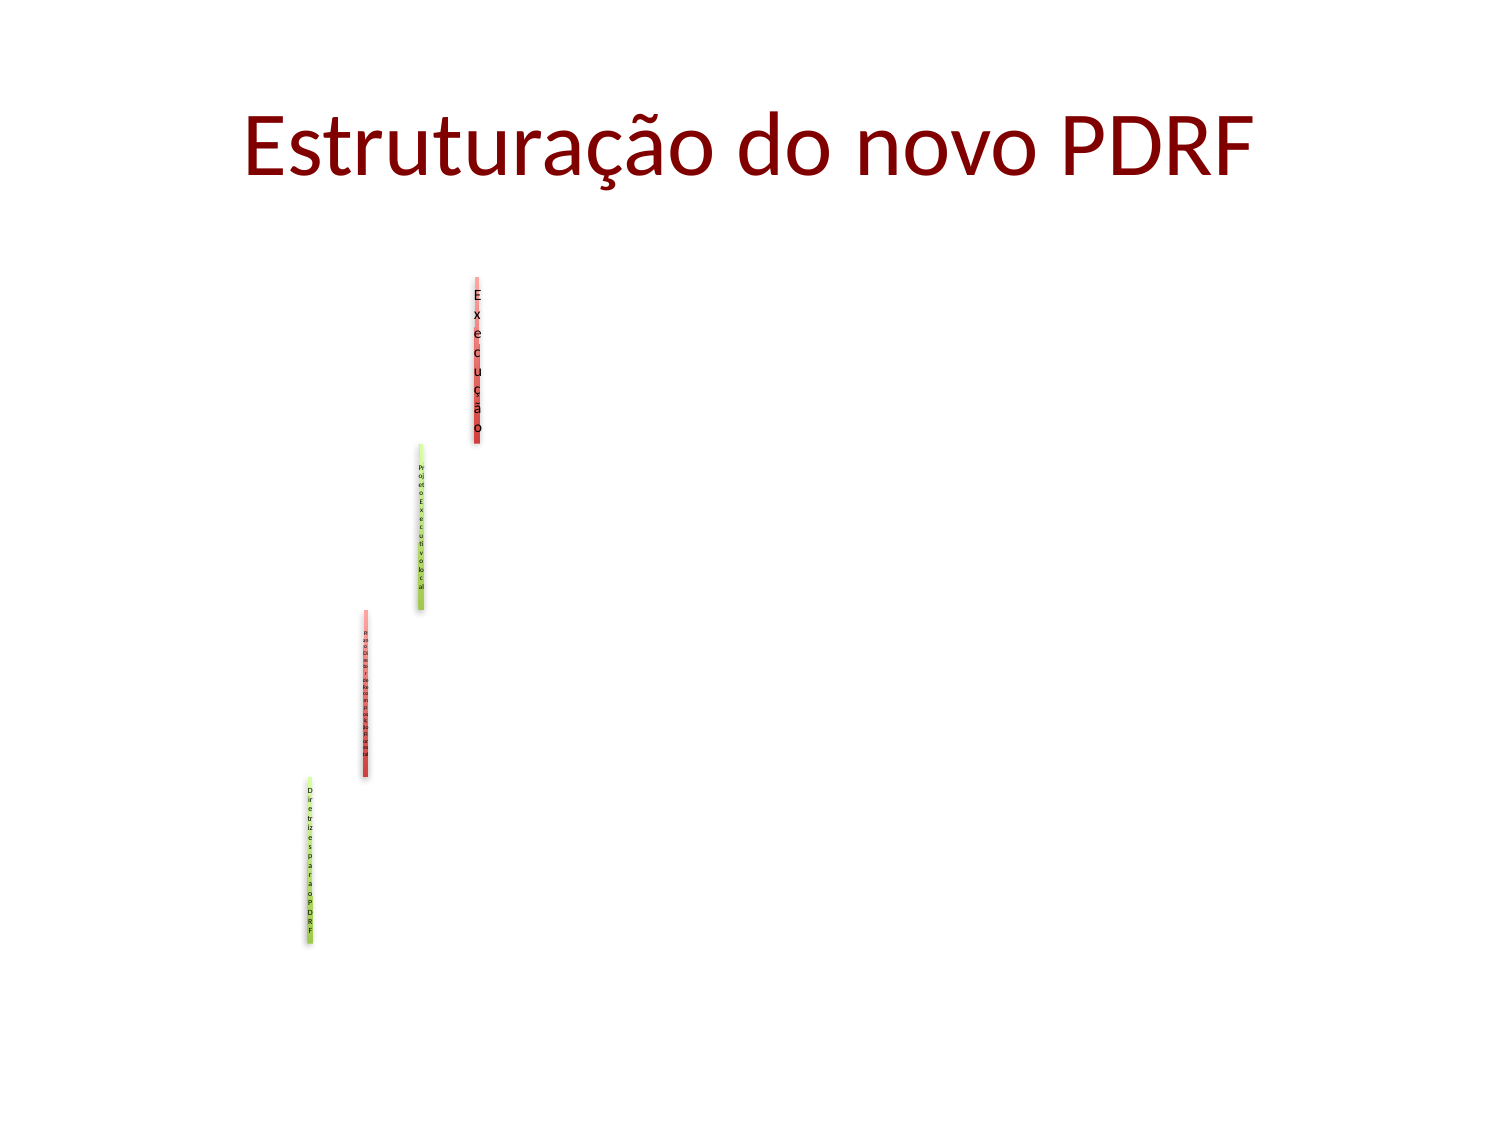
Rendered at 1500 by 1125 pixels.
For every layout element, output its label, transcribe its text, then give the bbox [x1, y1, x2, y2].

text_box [230, 300, 1232, 969]
title Estruturação do novo PDRF [75, 45, 1425, 233]
